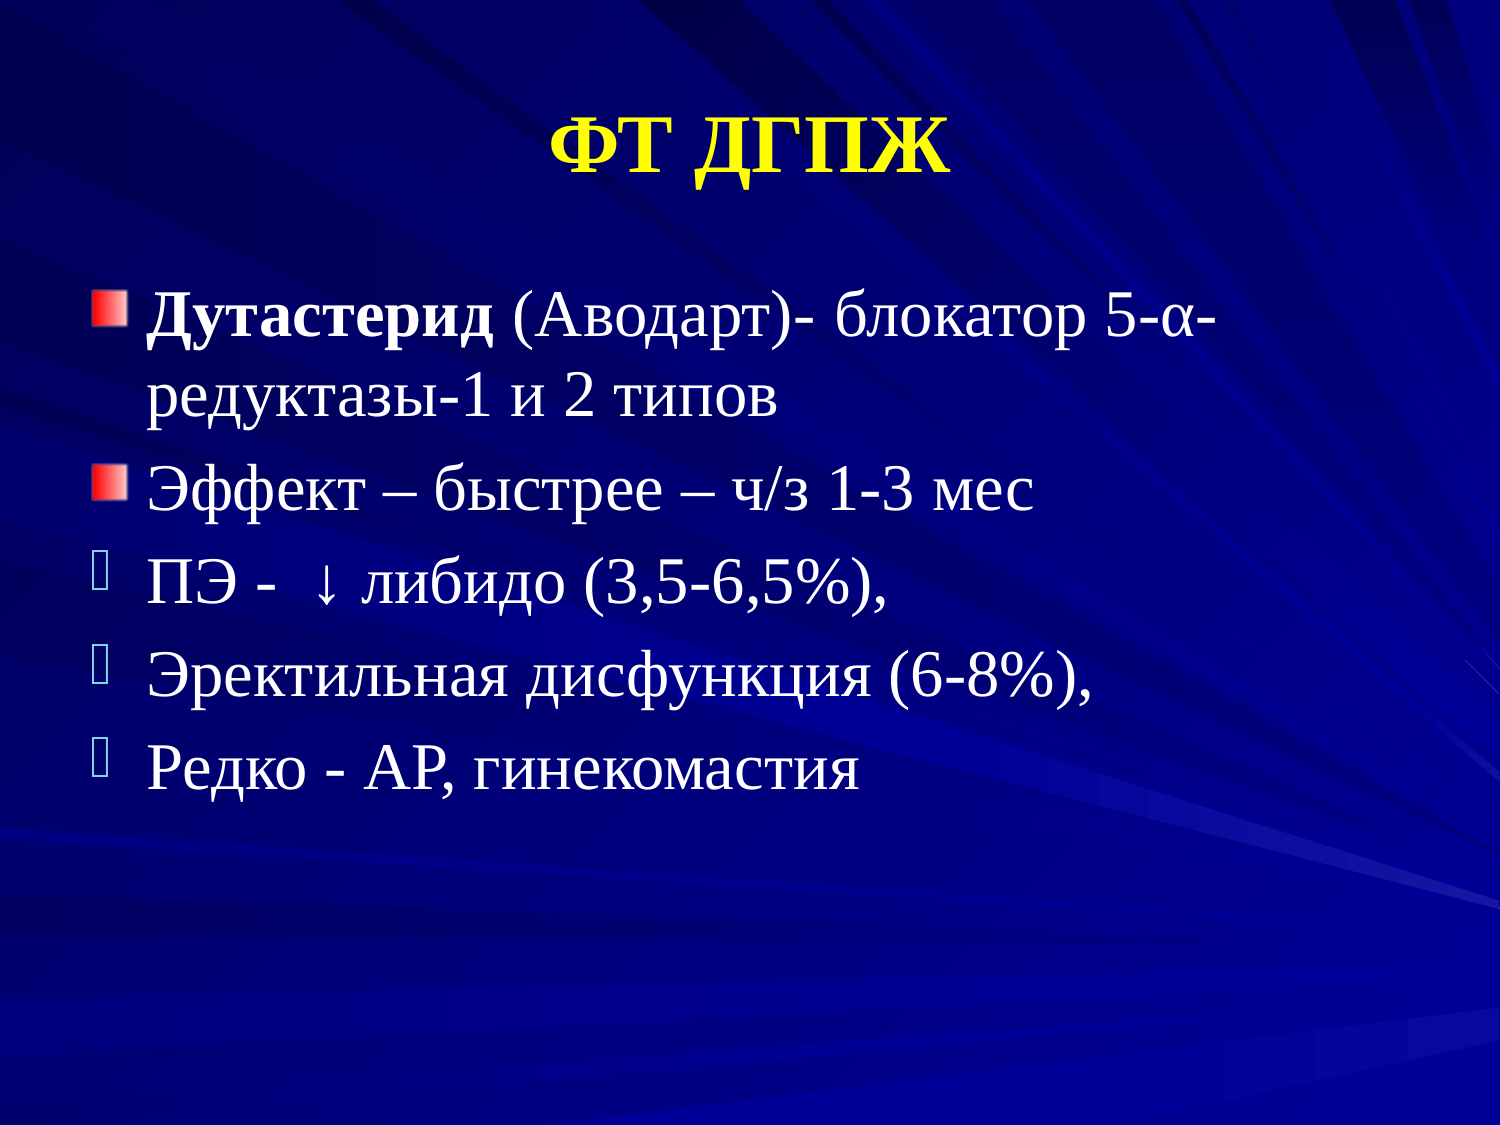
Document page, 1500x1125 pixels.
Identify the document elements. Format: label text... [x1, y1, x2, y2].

list Дутастерид (Аводарт)- блокатор 5-α-редуктазы-1 и 2 типов Эффект – быстрее – ч/з 1-3 мес ПЭ - ↓ либидо (3,5-6,5%), Эректильная дисфункция (6-8%), Редко - АР, гинекомастия [74, 262, 1426, 1006]
picture [90, 462, 132, 505]
title ФТ ДГПЖ [74, 45, 1426, 234]
picture [90, 288, 132, 331]
